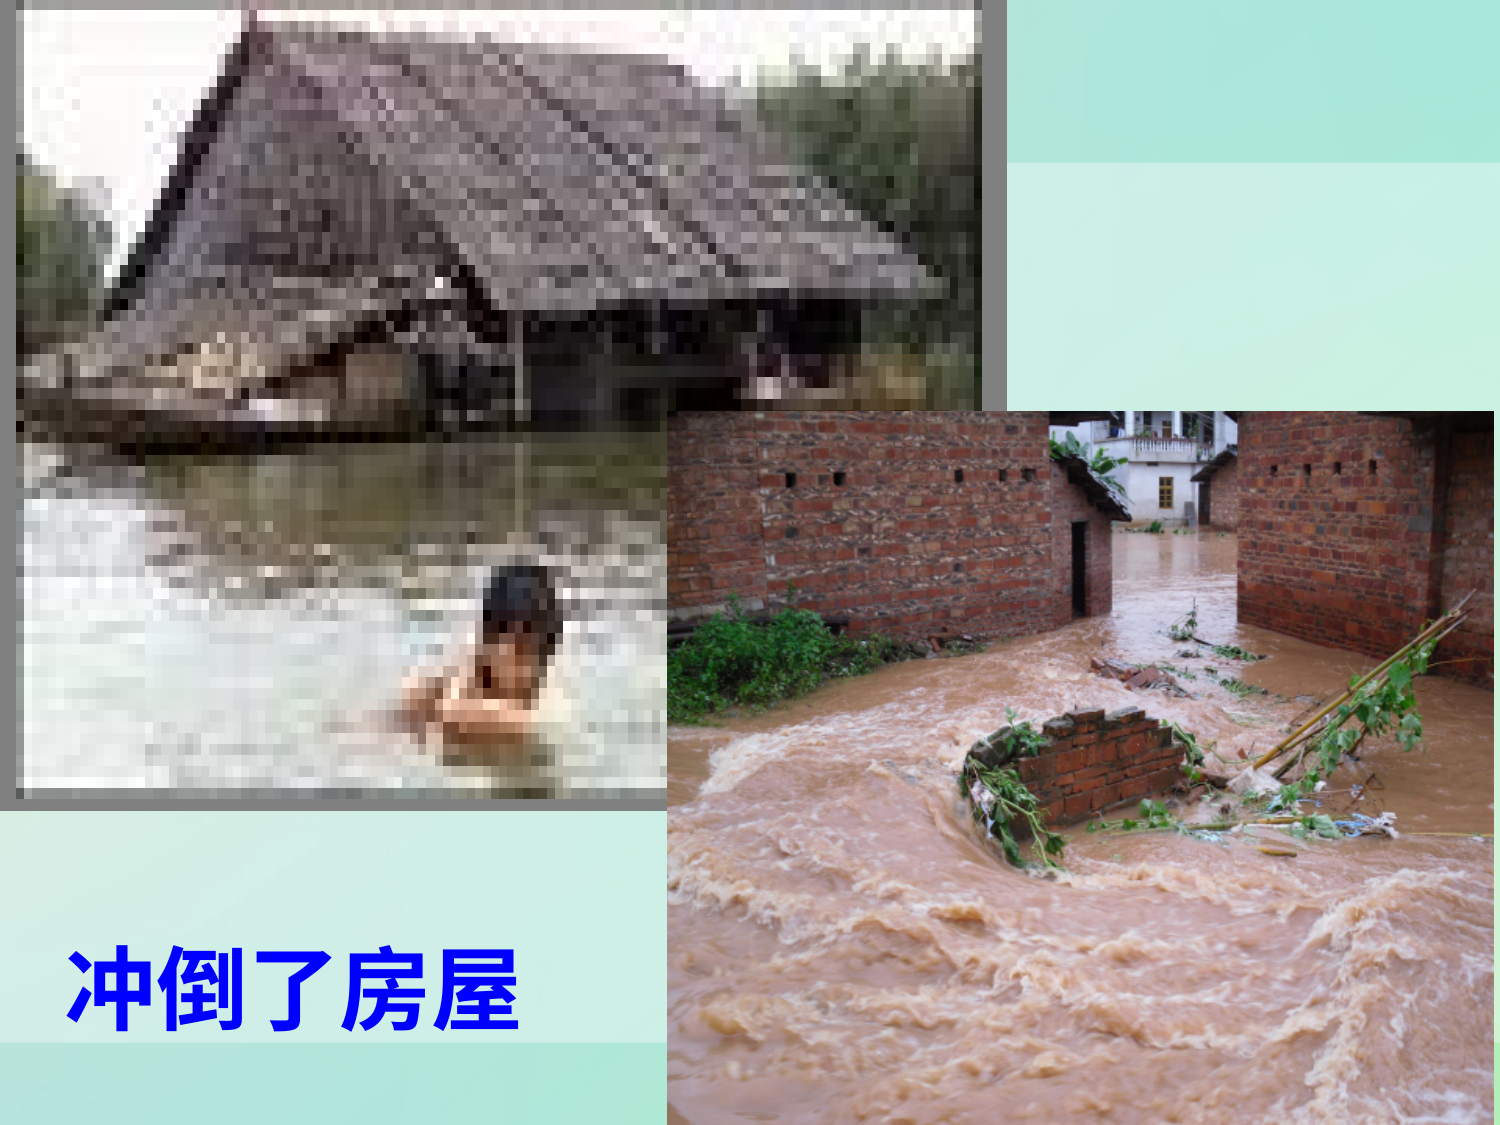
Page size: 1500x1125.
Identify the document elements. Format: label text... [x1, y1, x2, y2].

text_box 冲倒了房屋 [50, 924, 550, 1050]
picture [0, 0, 1500, 1125]
